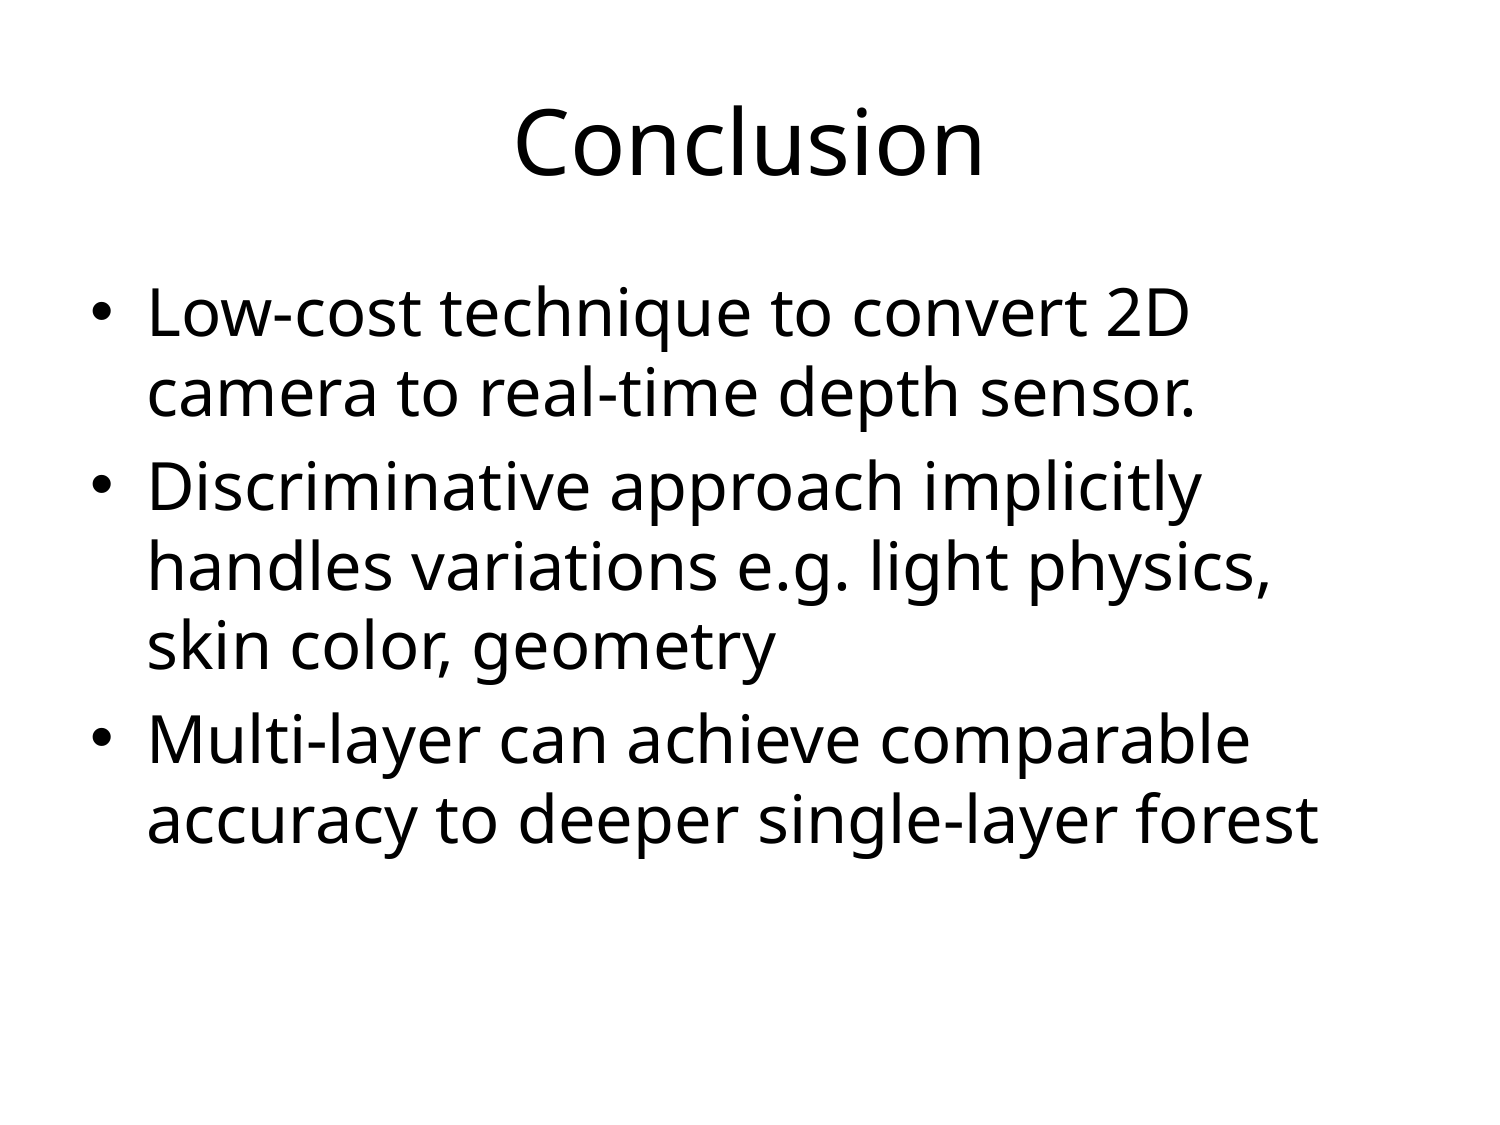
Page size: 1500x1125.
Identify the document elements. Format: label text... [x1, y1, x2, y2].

title Conclusion [75, 45, 1425, 233]
list Low-cost technique to convert 2D camera to real-time depth sensor. Discriminative approach implicitly handles variations e.g. light physics, skin color, geometry Multi-layer can achieve comparable accuracy to deeper single-layer forest [75, 262, 1425, 1005]
